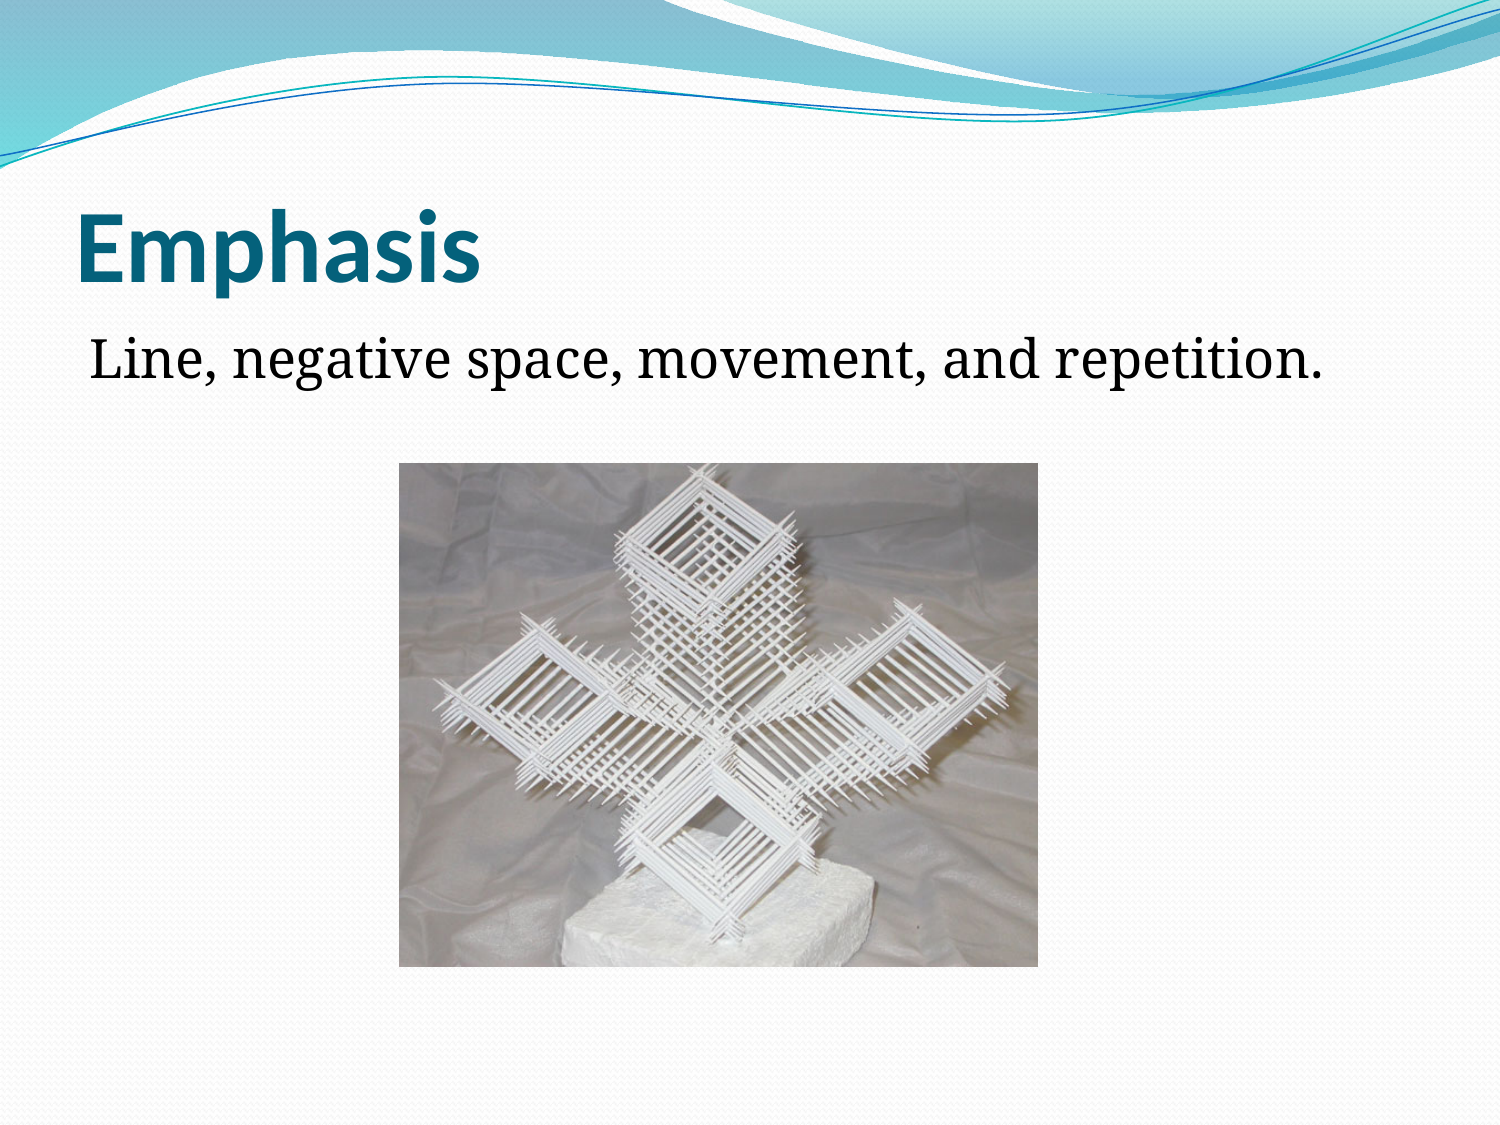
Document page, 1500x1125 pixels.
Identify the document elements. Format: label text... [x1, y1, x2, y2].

list Line, negative space, movement, and repetition. [75, 317, 1425, 1038]
picture [399, 463, 1038, 967]
title Emphasis [75, 115, 1425, 303]
